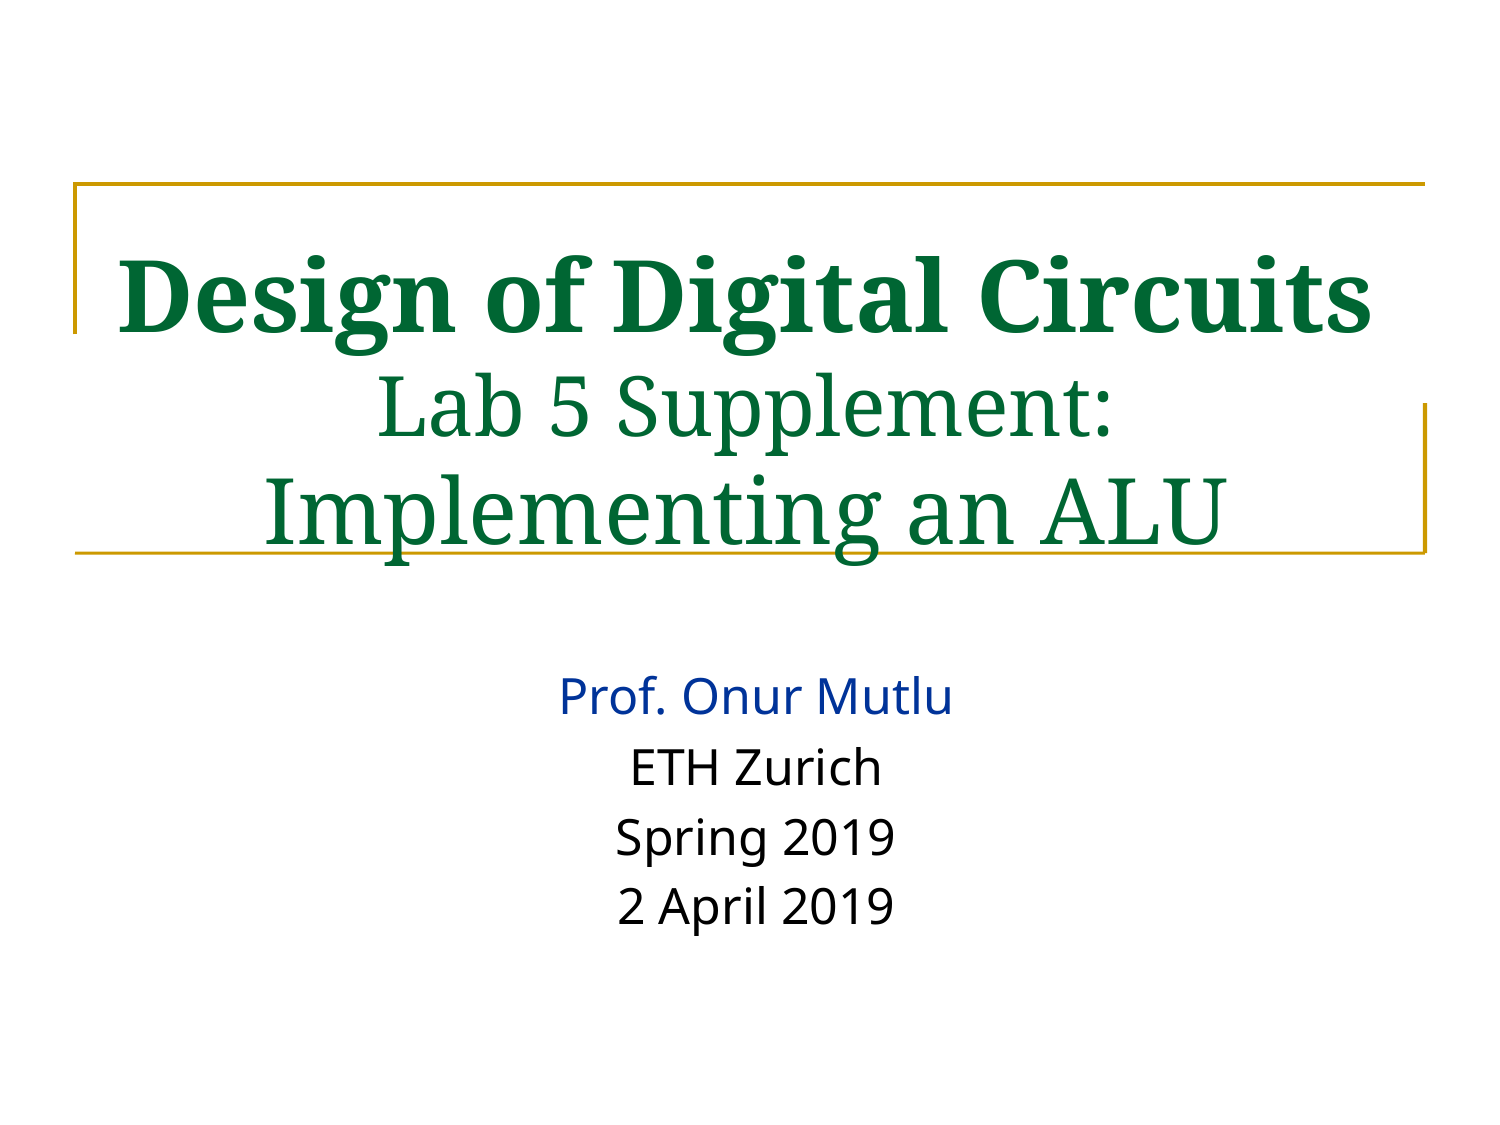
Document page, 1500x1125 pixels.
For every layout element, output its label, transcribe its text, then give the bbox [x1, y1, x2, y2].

title Design of Digital Circuits Lab 5 Supplement: Implementing an ALU [54, 105, 1438, 388]
subtitle Prof. Onur Mutlu ETH Zurich Spring 2019 2 April 2019 [112, 587, 1400, 1064]
